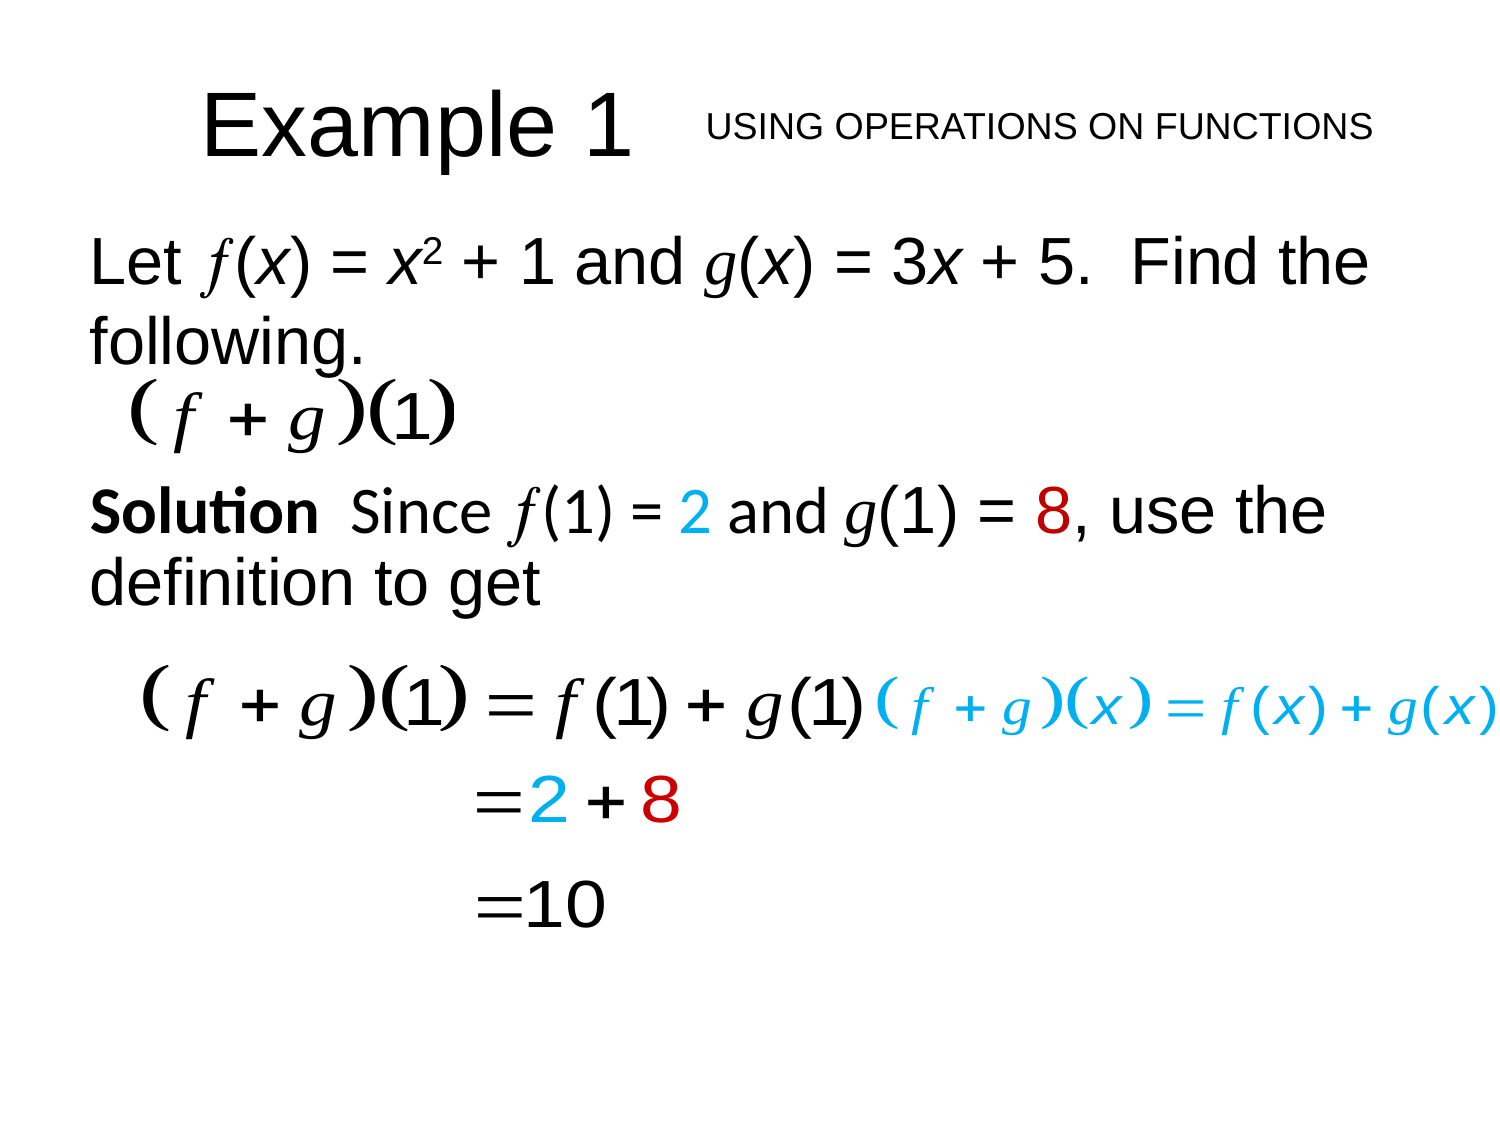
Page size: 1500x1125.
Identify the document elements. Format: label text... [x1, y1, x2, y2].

text_box Example 1 [122, 57, 713, 132]
text_box Let (x) = x2 + 1 and g(x) = 3x + 5. Find the following. [75, 210, 1500, 386]
text_box Solution Since (1) = 2 and g(1) = 8, use the definition to get [75, 468, 1500, 641]
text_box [466, 874, 611, 934]
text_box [874, 674, 1500, 748]
text_box USING OPERATIONS ON FUNCTIONS [690, 94, 1389, 155]
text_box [138, 662, 868, 755]
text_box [465, 769, 685, 829]
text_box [127, 377, 454, 470]
